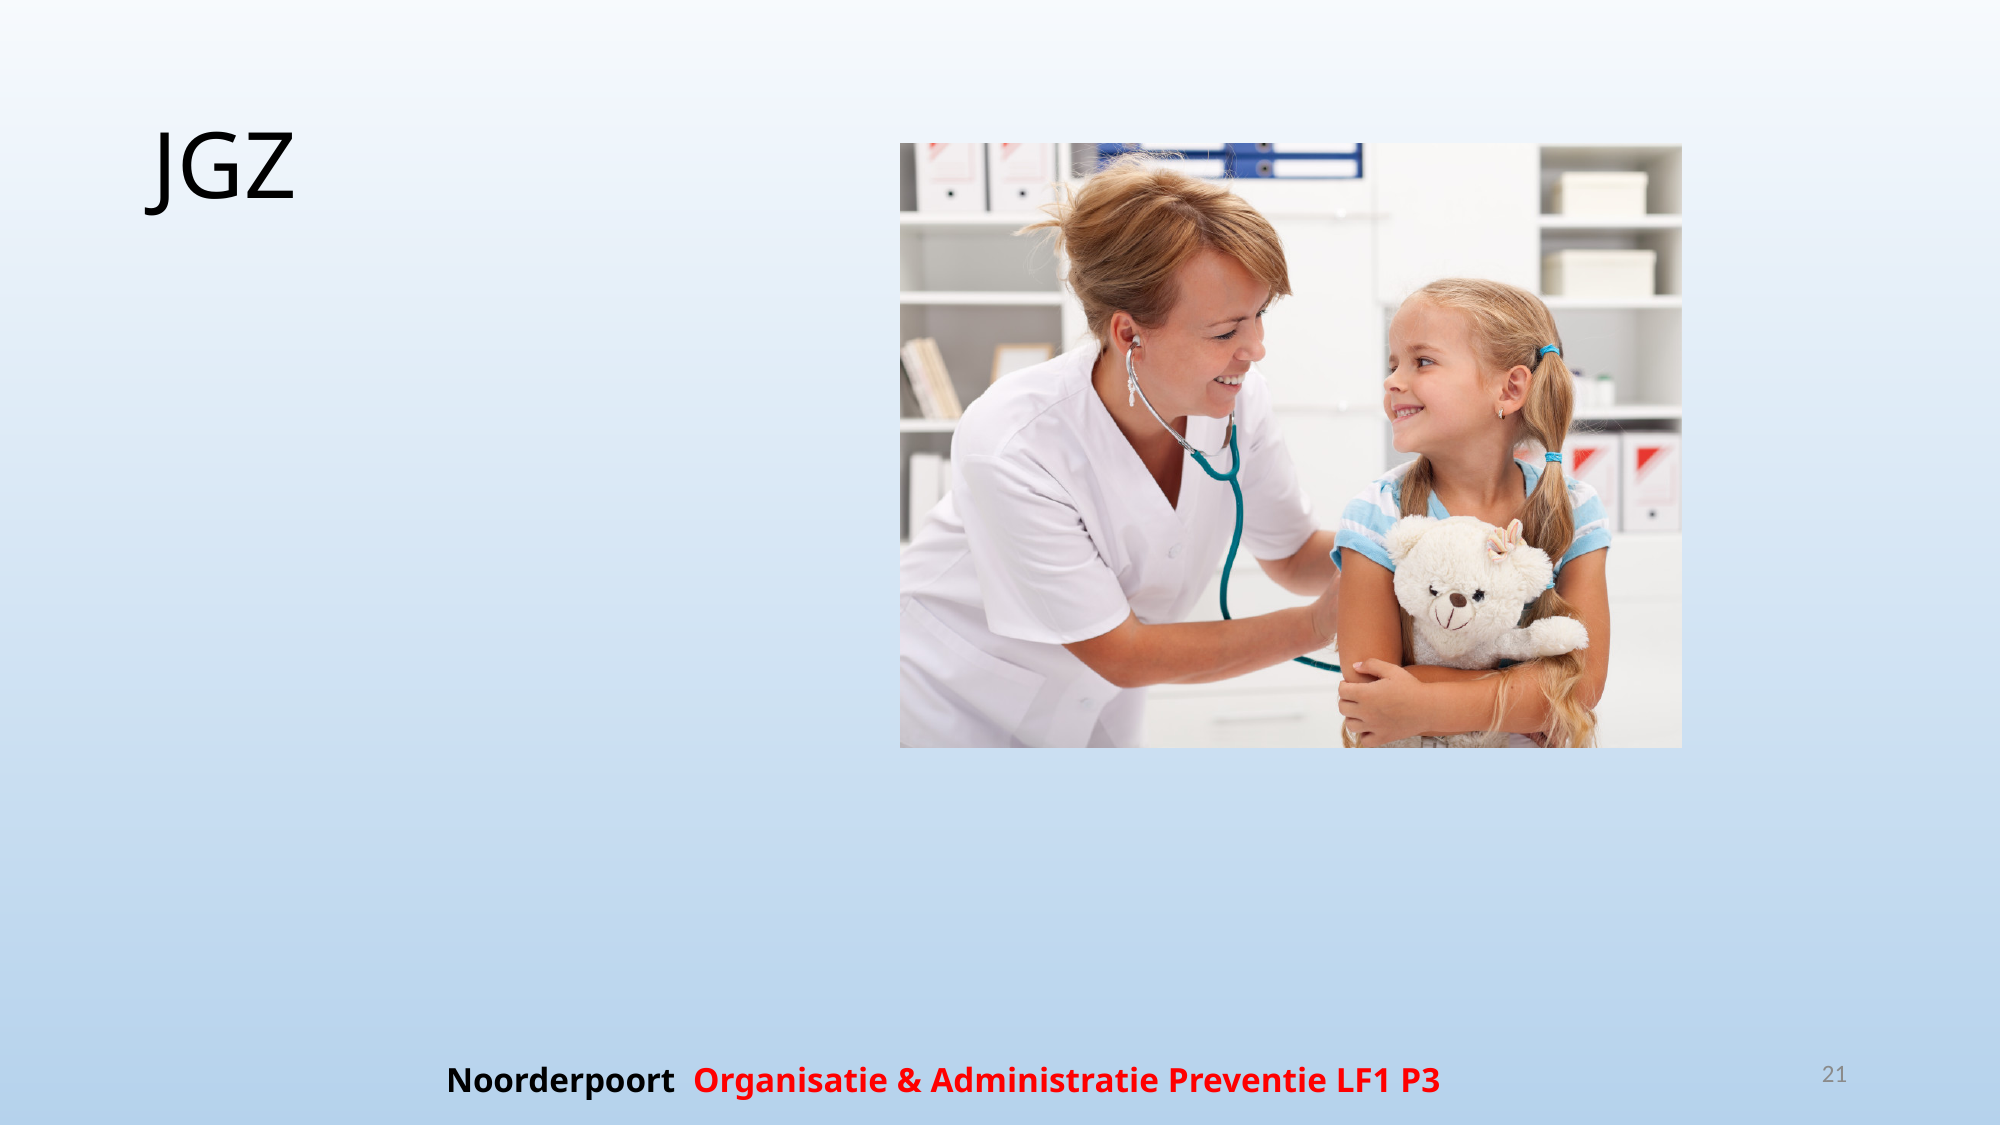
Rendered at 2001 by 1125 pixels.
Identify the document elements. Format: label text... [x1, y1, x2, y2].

slide_number 21 [1412, 1042, 1863, 1103]
title JGZ [137, 59, 1863, 278]
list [900, 143, 1682, 749]
footer Noorderpoort Organisatie & Administratie Preventie LF1 P3 [197, 1048, 1717, 1109]
